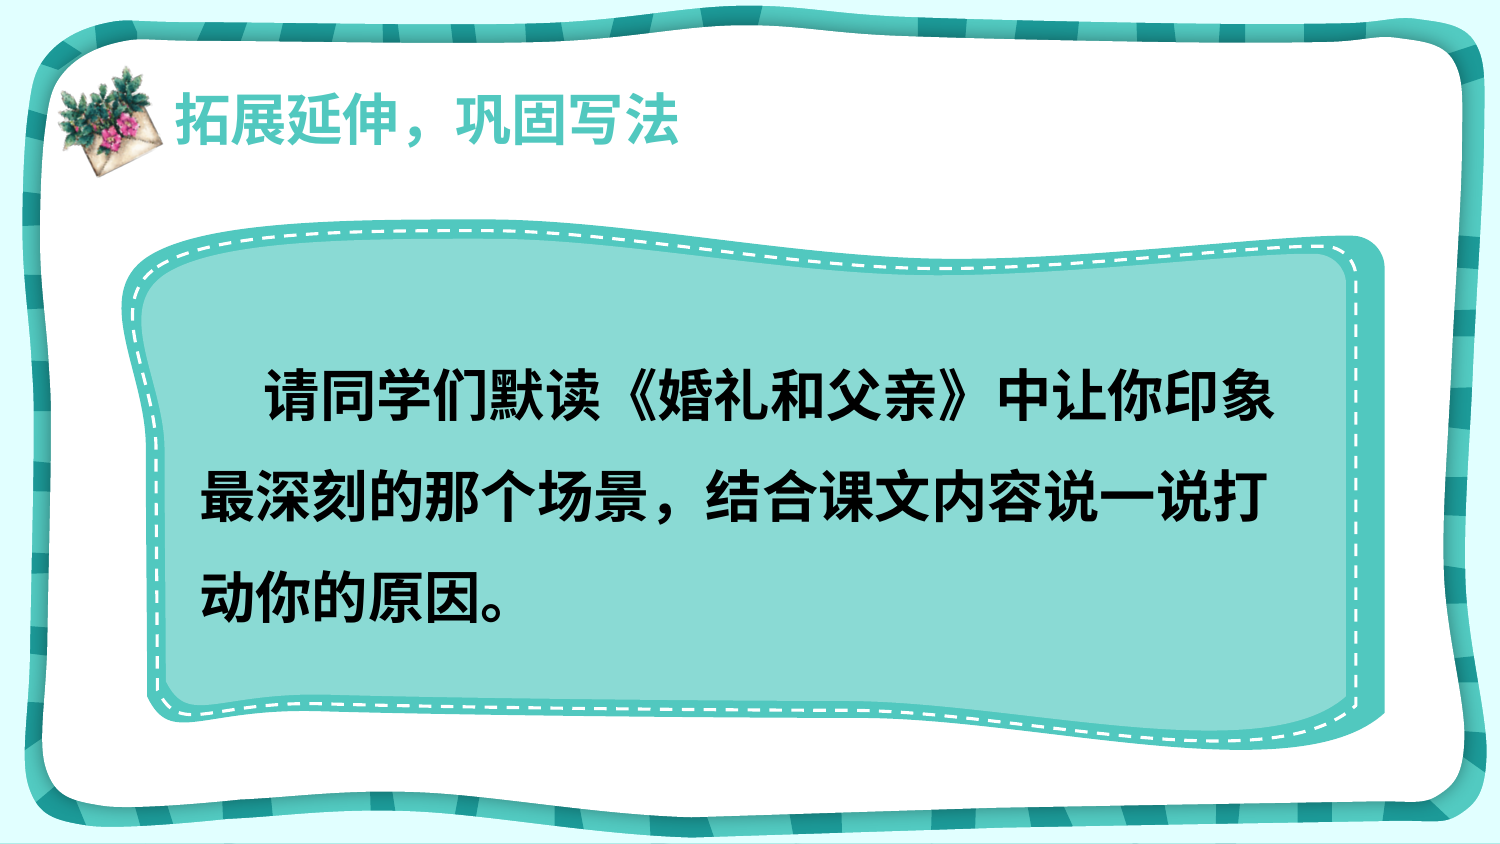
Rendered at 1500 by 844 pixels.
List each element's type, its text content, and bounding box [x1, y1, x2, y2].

picture [9, 8, 162, 201]
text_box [121, 219, 1385, 750]
text_box 拓展延伸，巩固写法 [162, 86, 717, 159]
